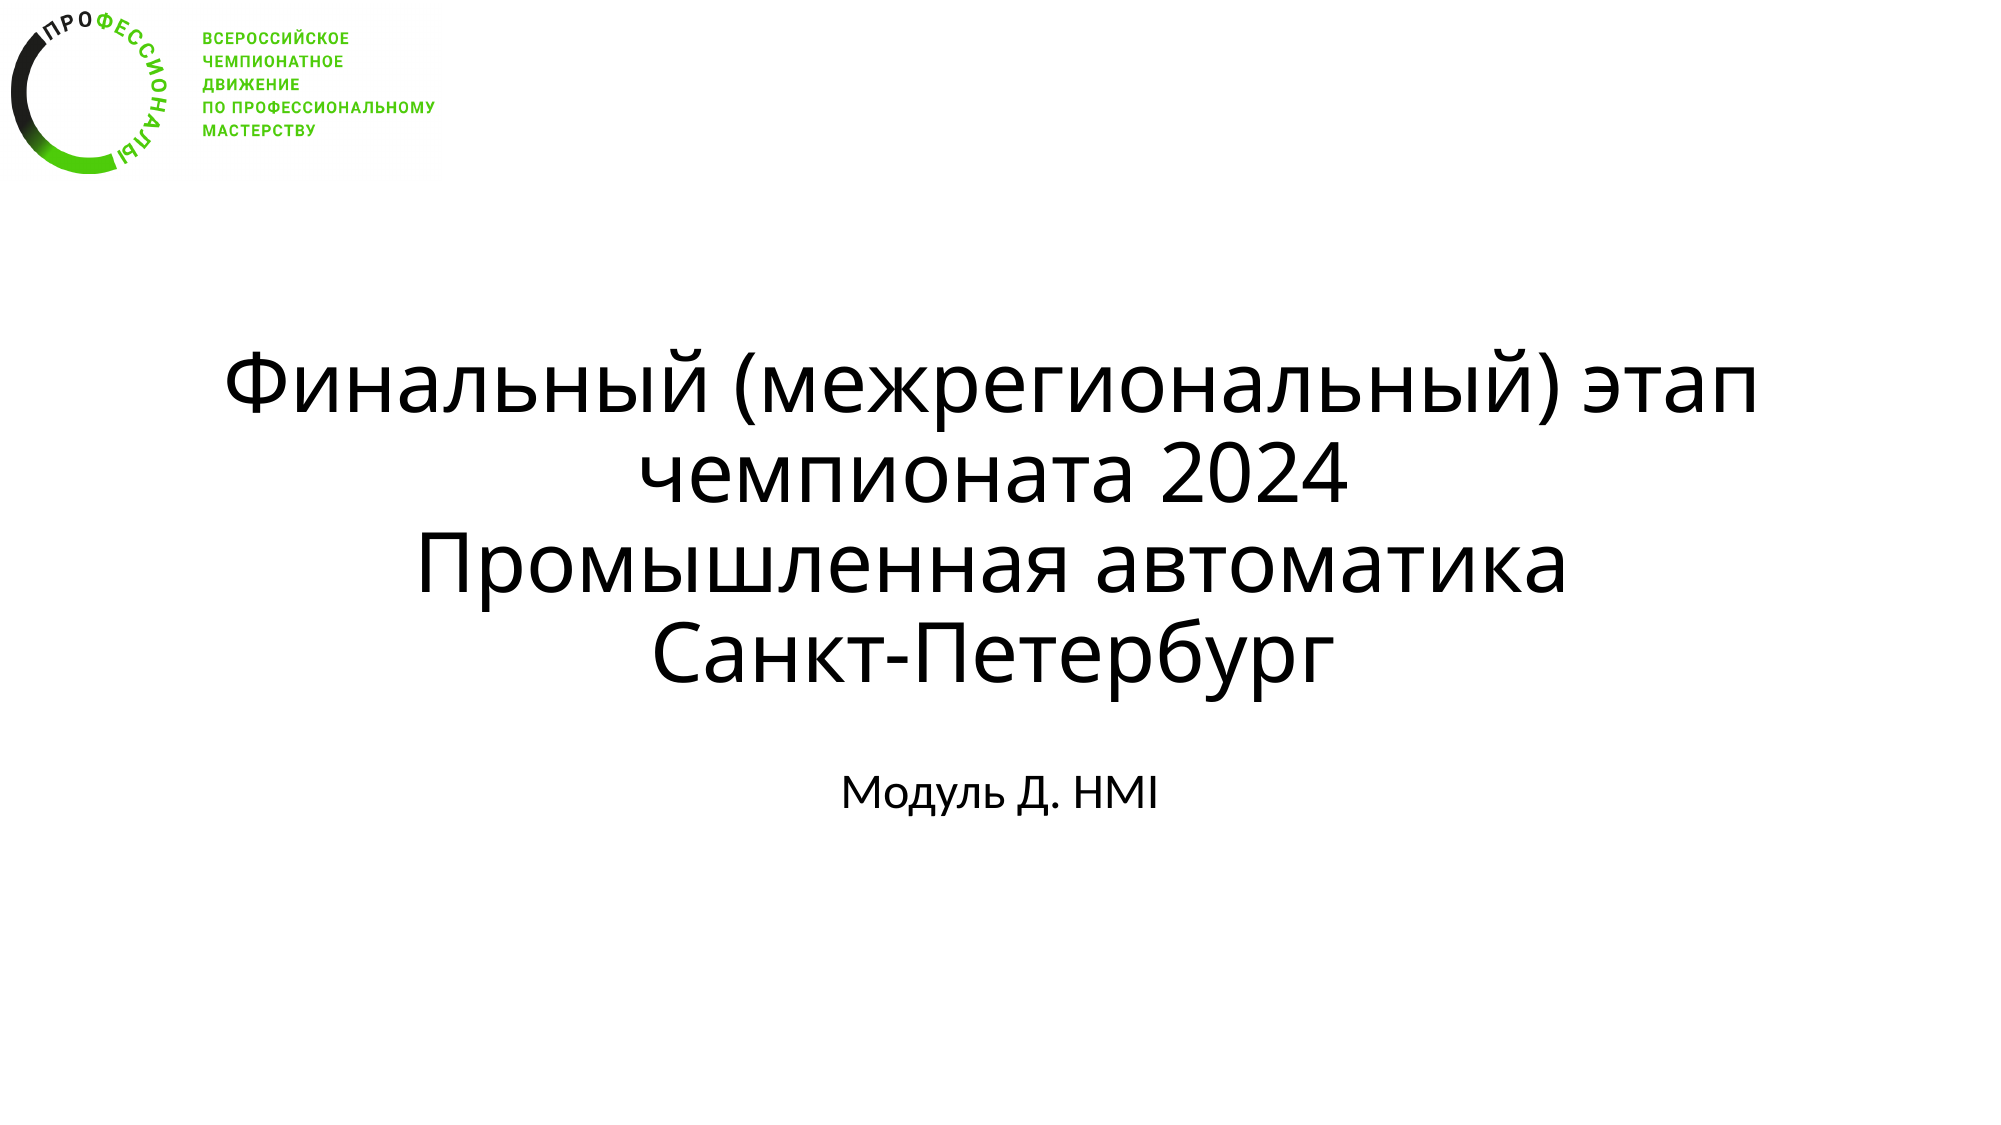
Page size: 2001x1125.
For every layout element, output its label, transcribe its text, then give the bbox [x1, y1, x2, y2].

title Финальный (межрегиональный) этап чемпионата 2024 Промышленная автоматика Санкт-Петербург [157, 230, 1829, 709]
subtitle Модуль Д. HMI [249, 758, 1750, 1090]
picture [0, 3, 442, 181]
